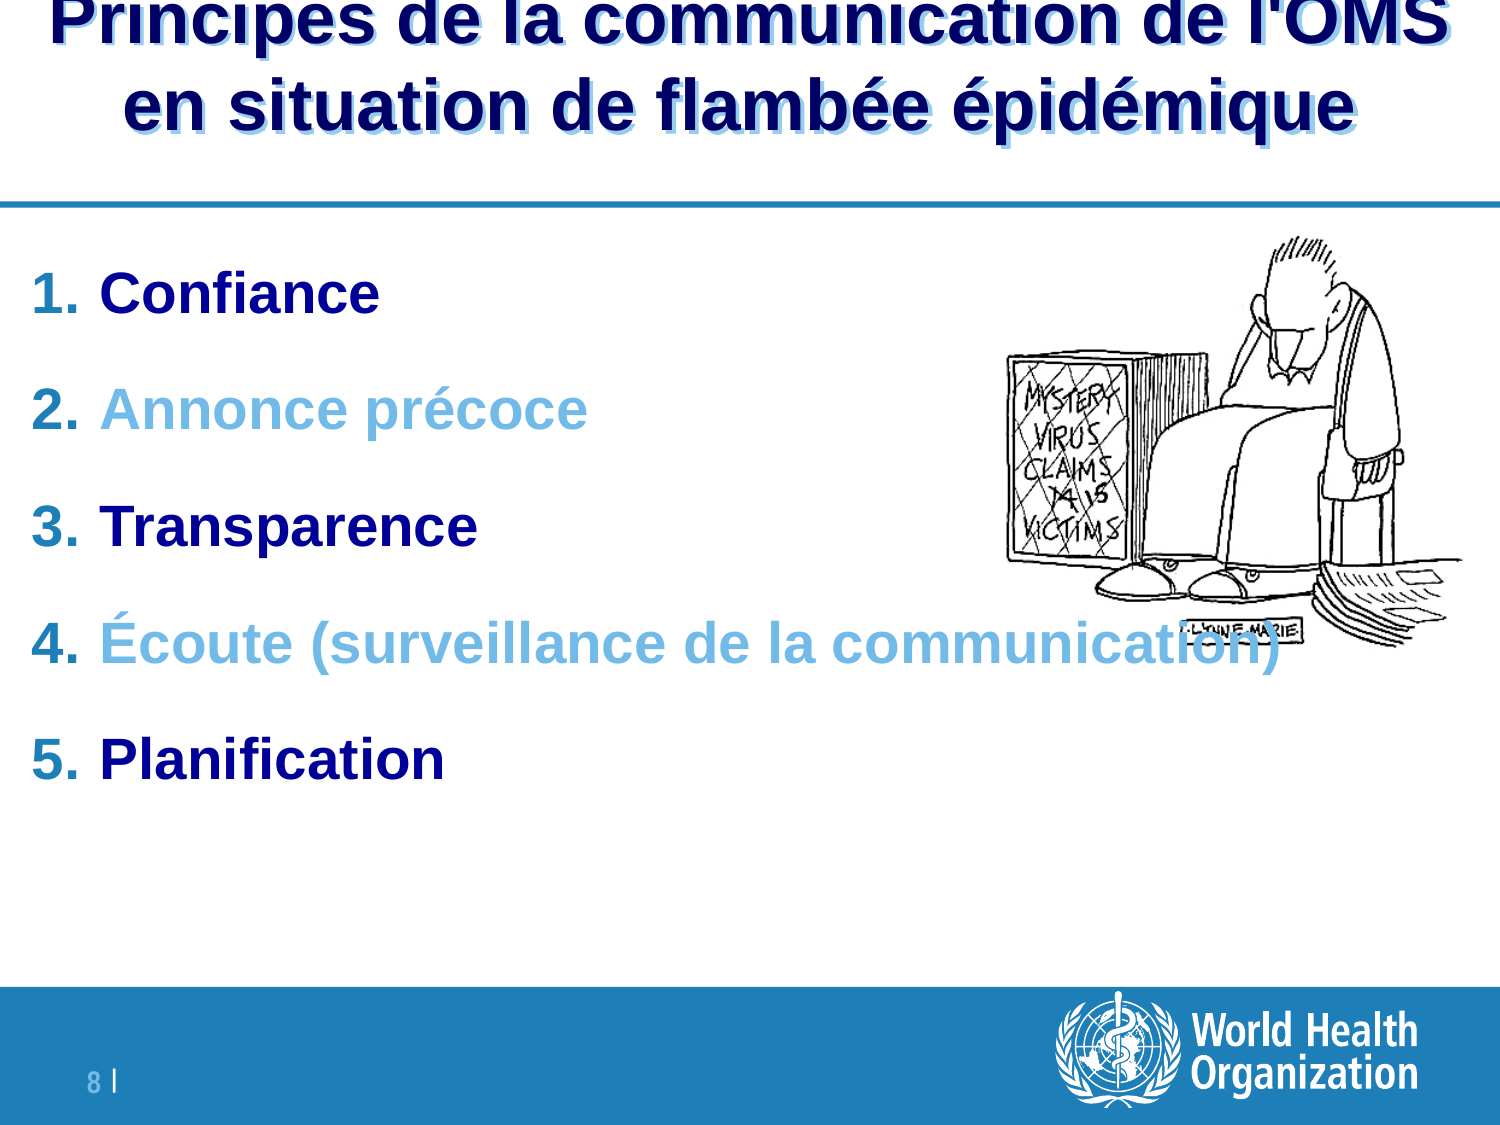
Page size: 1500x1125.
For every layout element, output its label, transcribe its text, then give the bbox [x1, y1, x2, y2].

list Confiance Annonce précoce Transparence Écoute (surveillance de la communication) Planification [31, 254, 1392, 1012]
picture [985, 218, 1467, 672]
text_box Principes de la communication de l'OMS en situation de flambée épidémique [0, 0, 1500, 204]
